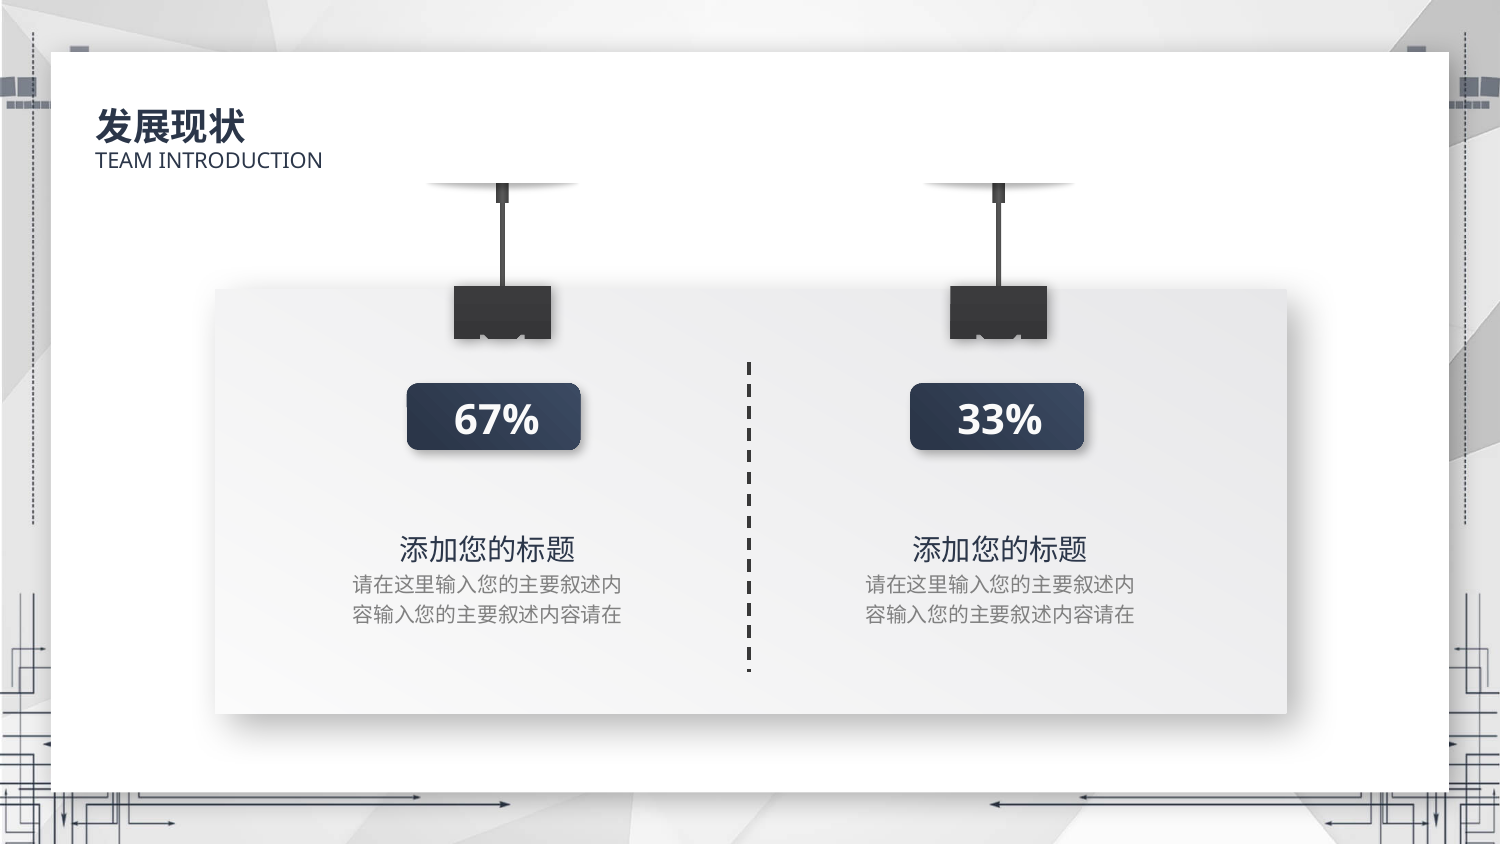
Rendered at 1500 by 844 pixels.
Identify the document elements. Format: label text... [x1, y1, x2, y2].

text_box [406, 383, 581, 454]
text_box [95, 91, 340, 177]
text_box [910, 383, 1084, 454]
picture [0, 0, 1500, 844]
text_box 添加您的标题 请在这里输入您的主要叙述内容输入您的主要叙述内容请在 [843, 517, 1158, 634]
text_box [423, 182, 1078, 340]
text_box [214, 289, 1287, 715]
text_box 添加您的标题 请在这里输入您的主要叙述内容输入您的主要叙述内容请在 [332, 517, 643, 634]
